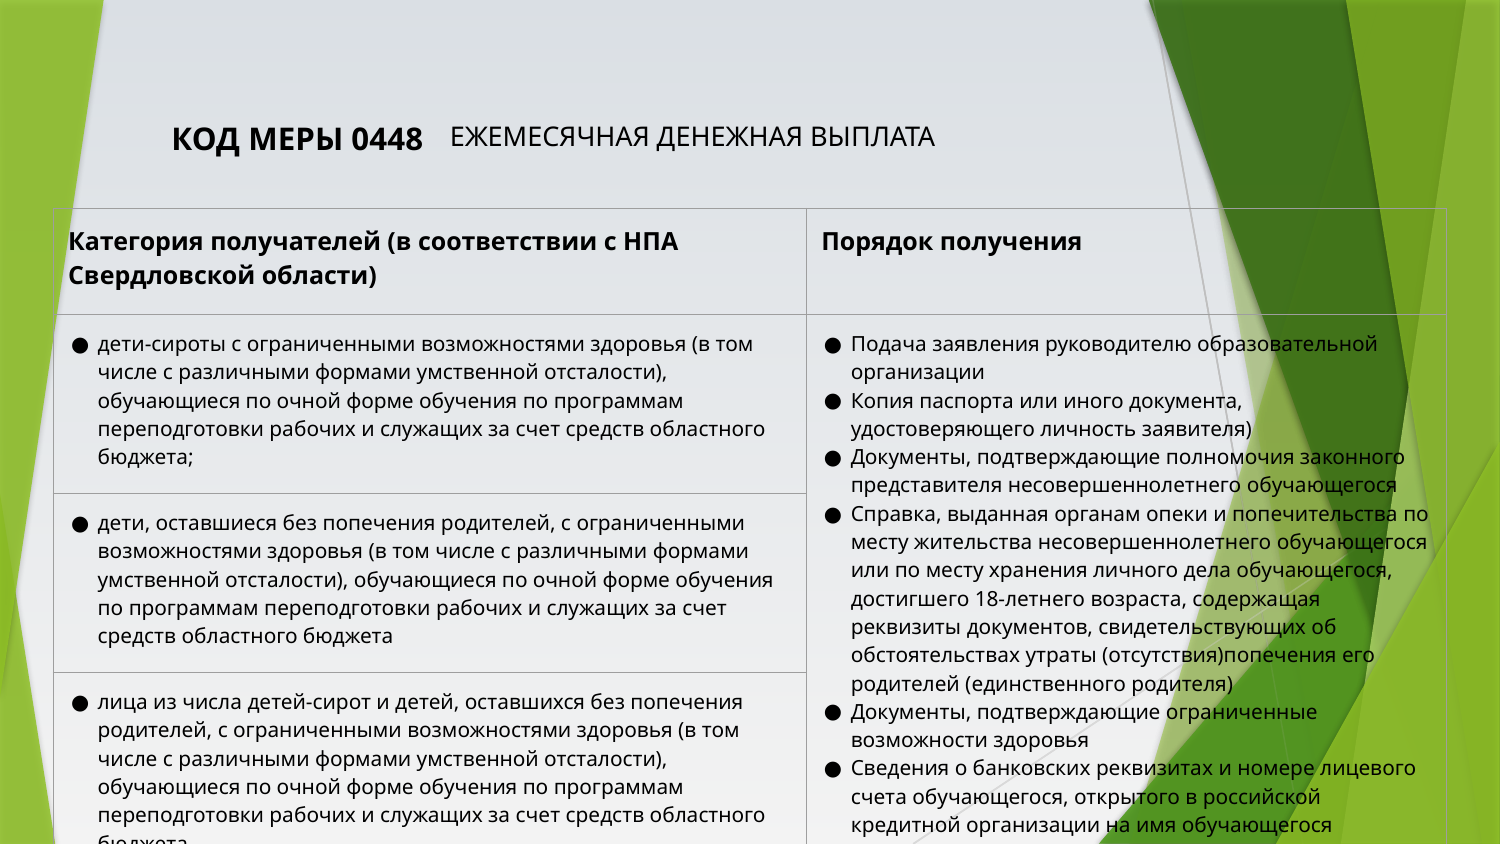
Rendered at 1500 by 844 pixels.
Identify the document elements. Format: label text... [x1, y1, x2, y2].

table_cell дети, оставшиеся без попечения родителей, с ограниченными возможностями здоровья (в том числе с различными формами умственной отсталости), обучающиеся по очной форме обучения по программам переподготовки рабочих и служащих за счет средств областного бюджета [54, 494, 806, 672]
text_box Ежемесячная денежная выплата [439, 79, 1384, 197]
table_cell лица из числа детей-сирот и детей, оставшихся без попечения родителей, с ограниченными возможностями здоровья (в том числе с различными формами умственной отсталости), обучающиеся по очной форме обучения по программам переподготовки рабочих и служащих за счет средств областного бюджета [54, 673, 806, 844]
text_box КОД МЕРЫ 0448 [122, 79, 439, 197]
table_cell Подача заявления руководителю образовательной организации Копия паспорта или иного документа, удостоверяющего личность заявителя) Документы, подтверждающие полномочия законного представителя несовершеннолетнего обучающегося Справка, выданная органам опеки и попечительства по месту жительства несовершеннолетнего обучающегося или по месту хранения личного дела обучающегося, достигшего 18-летнего возраста, содержащая реквизиты документов, свидетельствующих об обстоятельствах утраты (отсутствия)попечения его родителей (единственного родителя) Документы, подтверждающие ограниченные возможности здоровья Сведения о банковских реквизитах и номере лицевого счета обучающегося, открытого в российской кредитной организации на имя обучающегося [807, 315, 1446, 844]
table_cell дети-сироты с ограниченными возможностями здоровья (в том числе с различными формами умственной отсталости), обучающиеся по очной форме обучения по программам переподготовки рабочих и служащих за счет средств областного бюджета; [54, 315, 806, 493]
table_header Порядок получения [807, 209, 1446, 314]
table_header Категория получателей (в соответствии с НПА Свердловской области) [54, 209, 806, 314]
